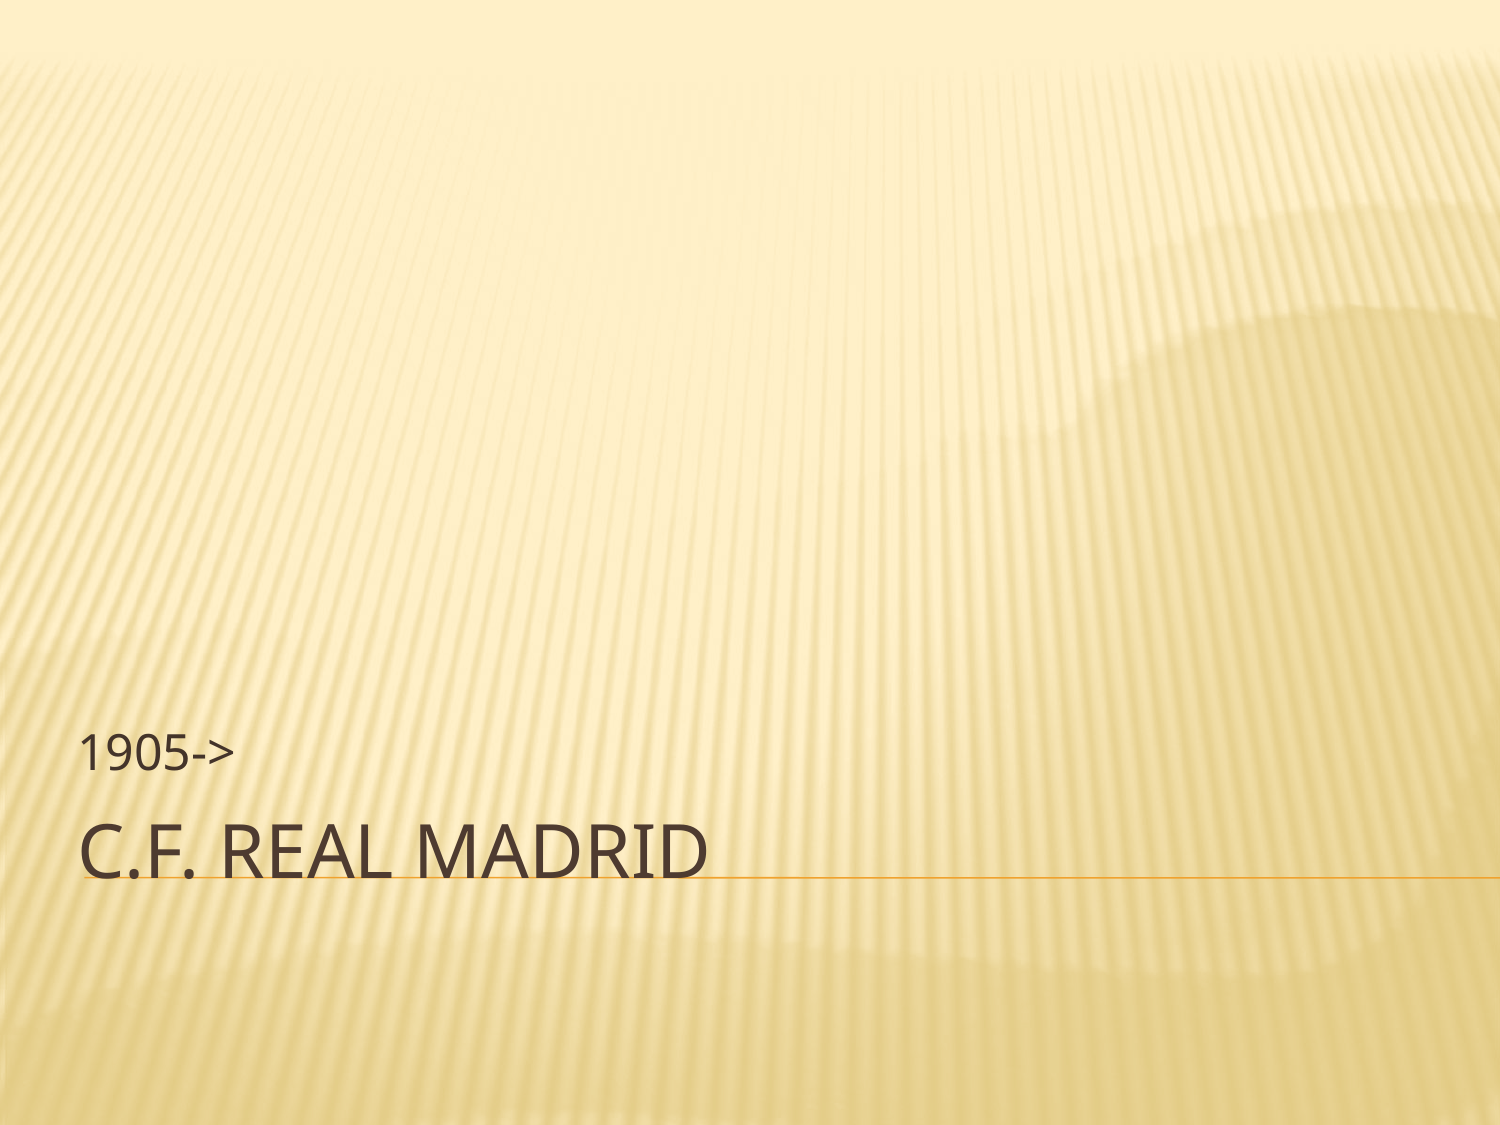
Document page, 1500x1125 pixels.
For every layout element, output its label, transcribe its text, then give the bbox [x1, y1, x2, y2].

subtitle 1905-> [62, 637, 1450, 788]
title C.F. Real Madrid [62, 796, 1450, 997]
